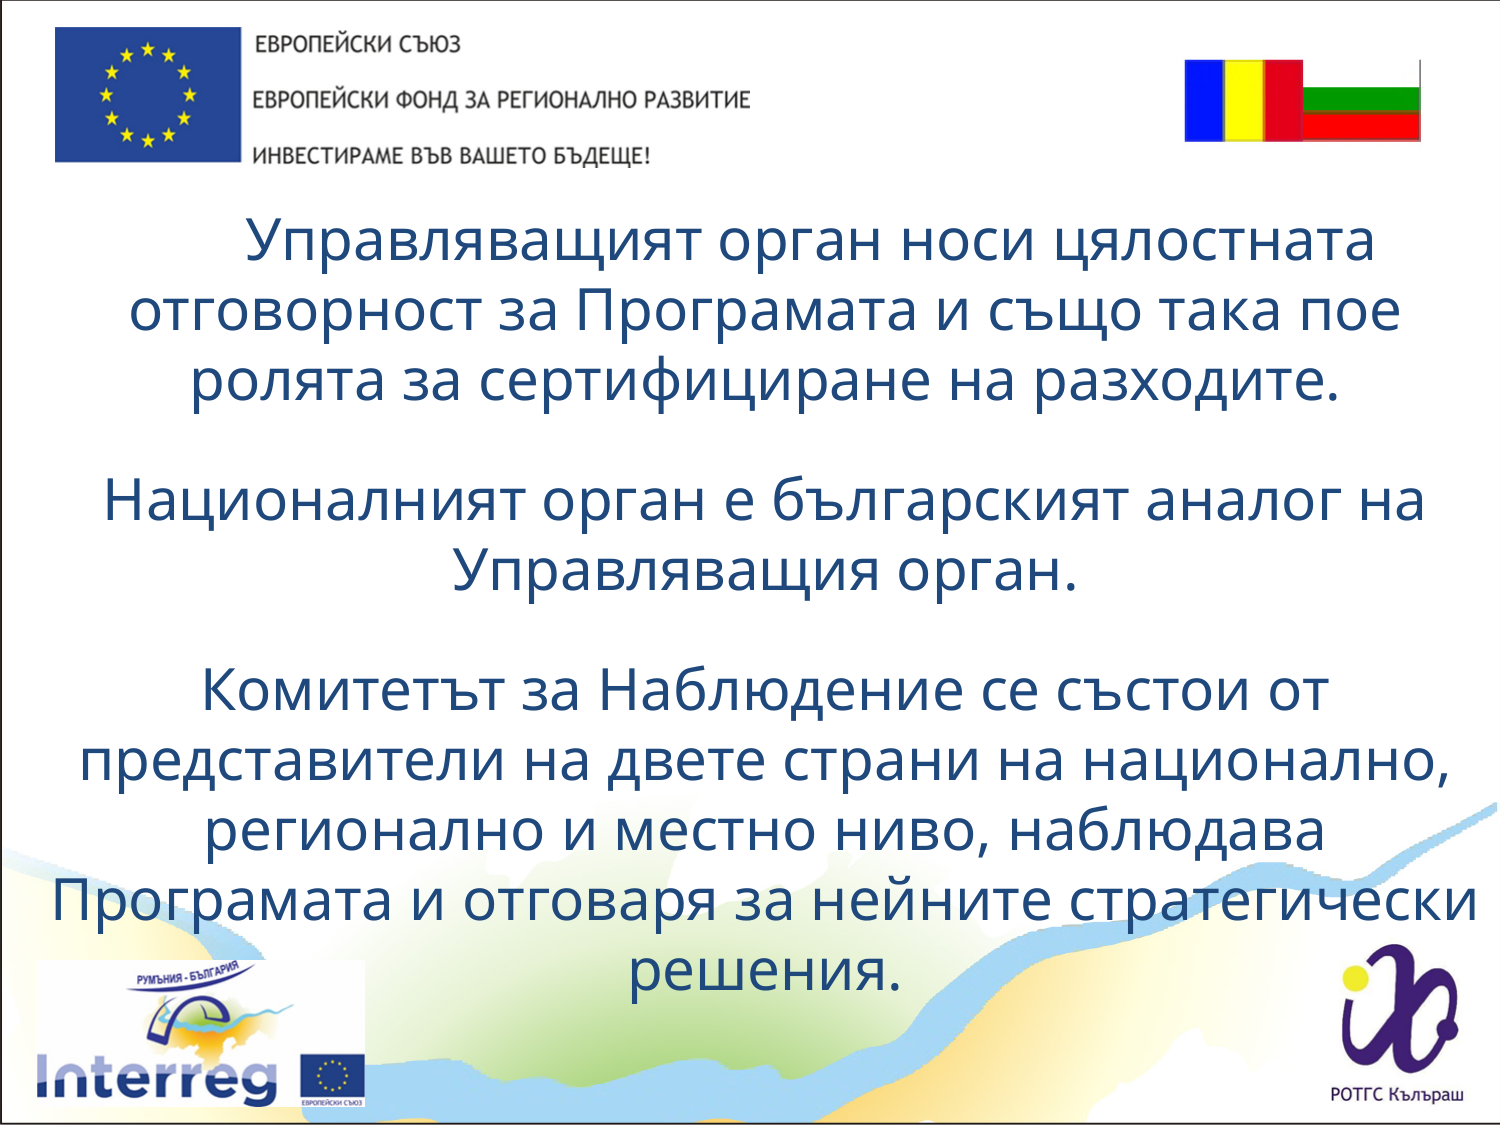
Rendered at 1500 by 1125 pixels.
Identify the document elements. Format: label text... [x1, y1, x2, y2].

list Управляващият орган носи цялостната отговорност за Програмата и също така пое ролята за сертифициране на разходите. Националният орган е българският аналог на Управляващия орган. Комитетът за Наблюдение се състои от представители на двете страни на национално, регионално и местно ниво, наблюдава Програмата и отговаря за нейните стратегически решения. [33, 194, 1497, 938]
picture [0, 0, 1500, 1125]
